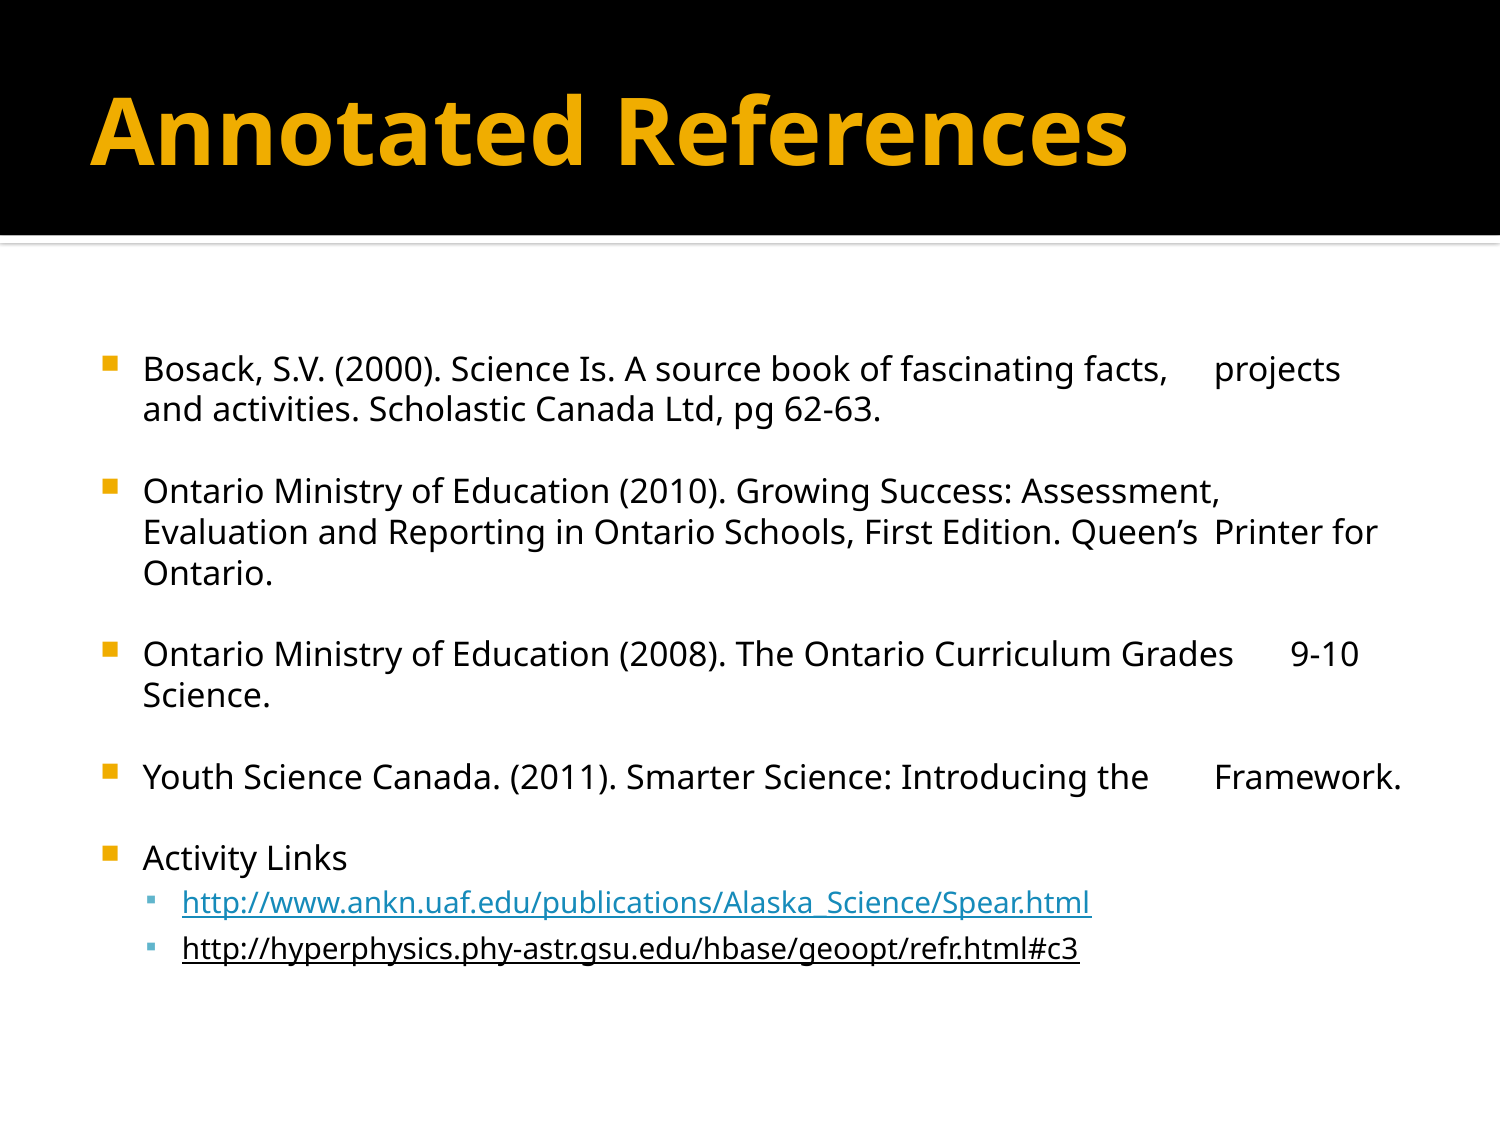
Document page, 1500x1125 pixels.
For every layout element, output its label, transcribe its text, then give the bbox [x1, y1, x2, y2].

title Annotated References [75, 25, 1425, 231]
list Bosack, S.V. (2000). Science Is. A source book of fascinating facts, projects and activities. Scholastic Canada Ltd, pg 62-63. Ontario Ministry of Education (2010). Growing Success: Assessment, Evaluation and Reporting in Ontario Schools, First Edition. Queen’s Printer for Ontario. Ontario Ministry of Education (2008). The Ontario Curriculum Grades 9-10 Science. Youth Science Canada. (2011). Smarter Science: Introducing the Framework. Activity Links http://www.ankn.uaf.edu/publications/Alaska_Science/Spear.html http://hyperphysics.phy-astr.gsu.edu/hbase/geoopt/refr.html#c3 [75, 291, 1425, 1050]
